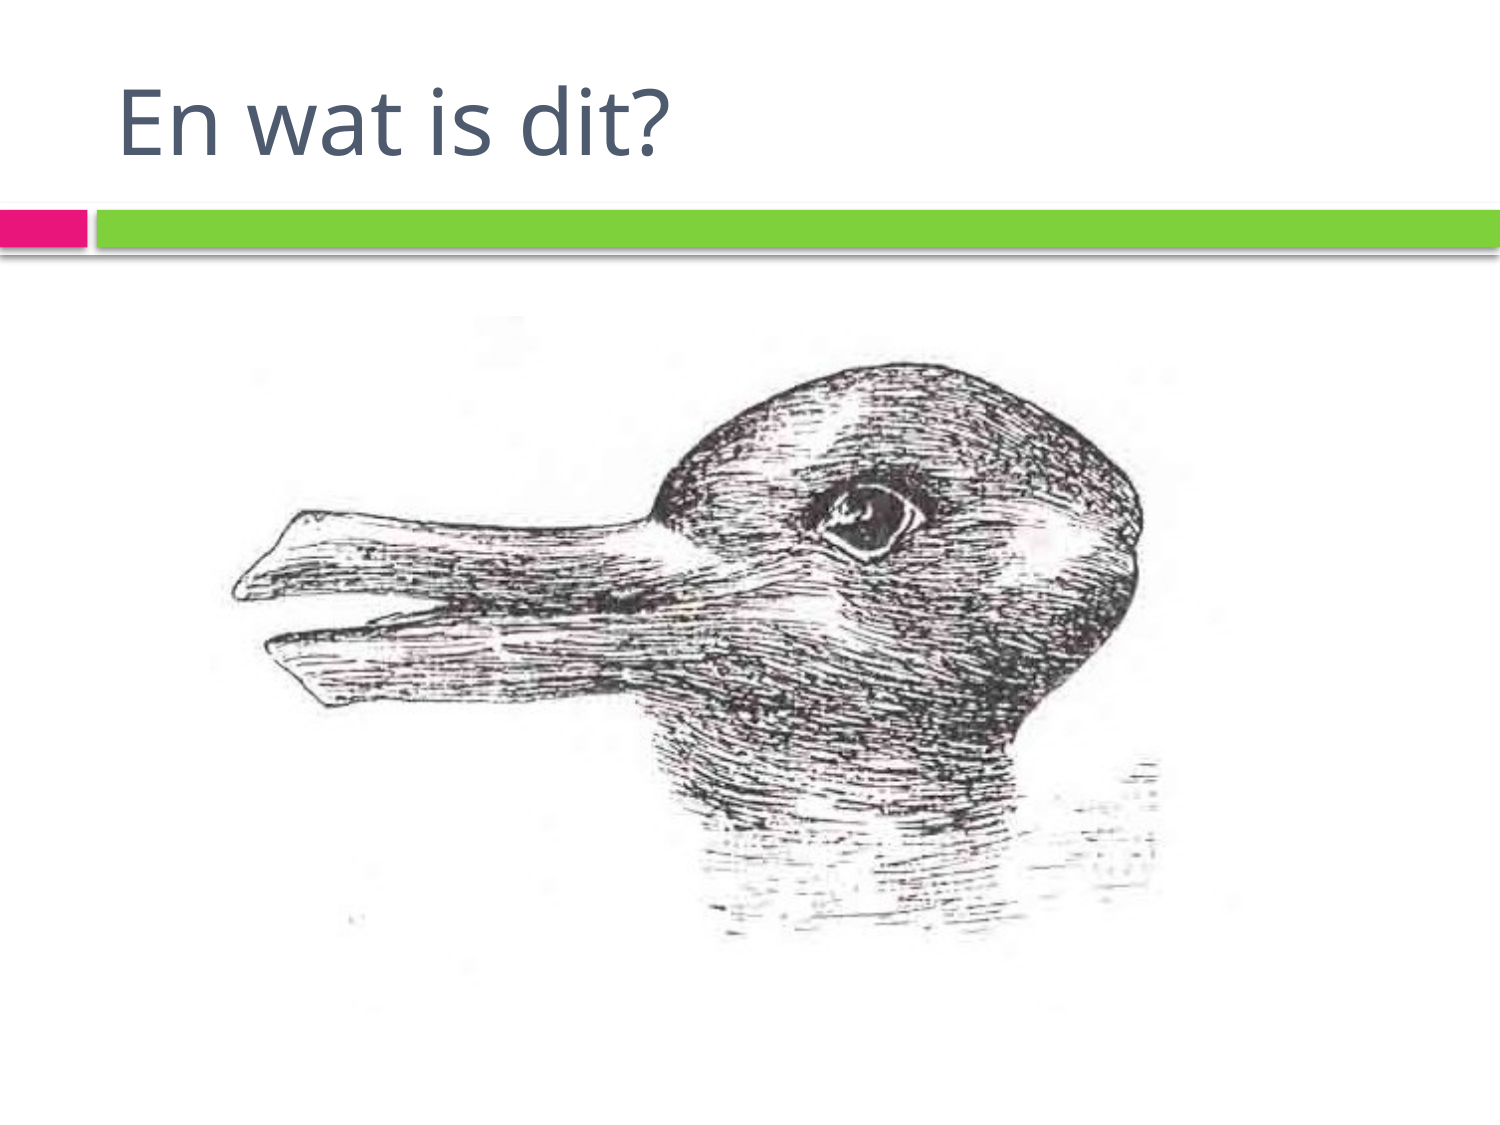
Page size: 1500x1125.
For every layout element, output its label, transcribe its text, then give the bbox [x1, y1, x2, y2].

picture [210, 316, 1243, 1013]
title En wat is dit? [100, 37, 1438, 200]
